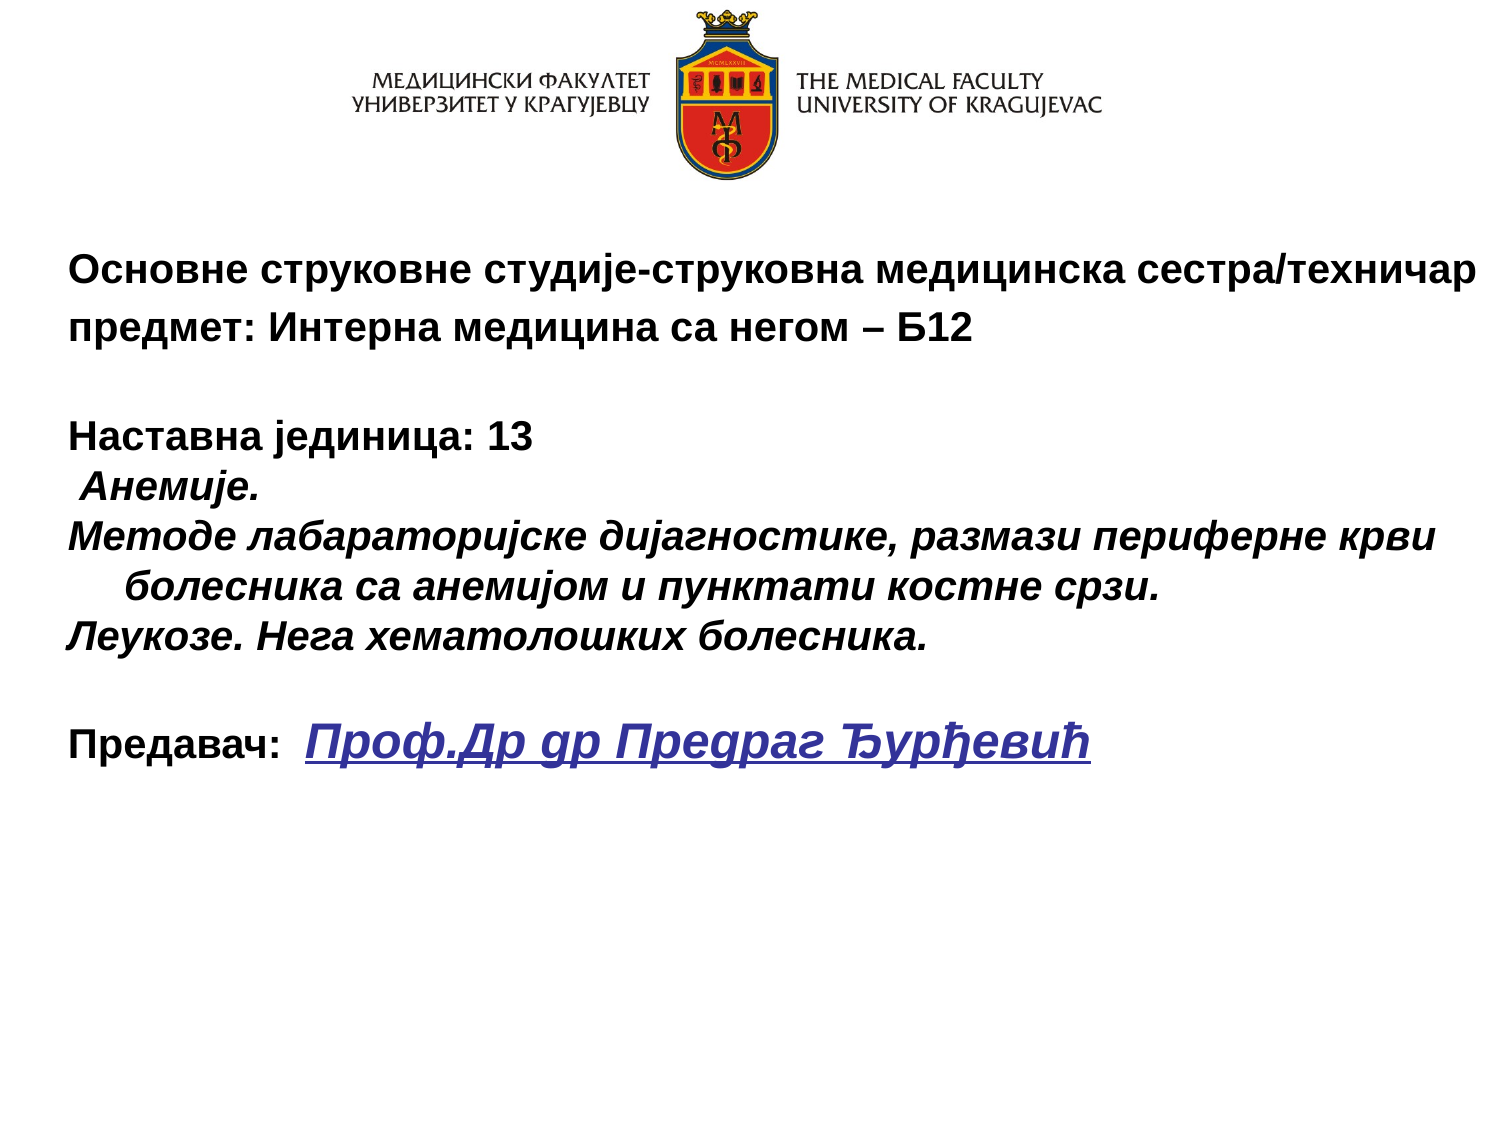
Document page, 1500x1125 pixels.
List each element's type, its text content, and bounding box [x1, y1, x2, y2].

text_box Основне струковне студије-струковна медицинска сестра/техничар предмет: Интерна медицина са негом – Б12 Наставна јединица: 13 Анемије. Методе лабараторијске дијагностике, размази периферне крви болесника са анемијом и пунктати костне срзи. Леукозе. Нега хематолошких болесника. Предавач: Проф.Др др Предраг Ђурђевић [53, 234, 1500, 955]
picture [328, 0, 1125, 191]
